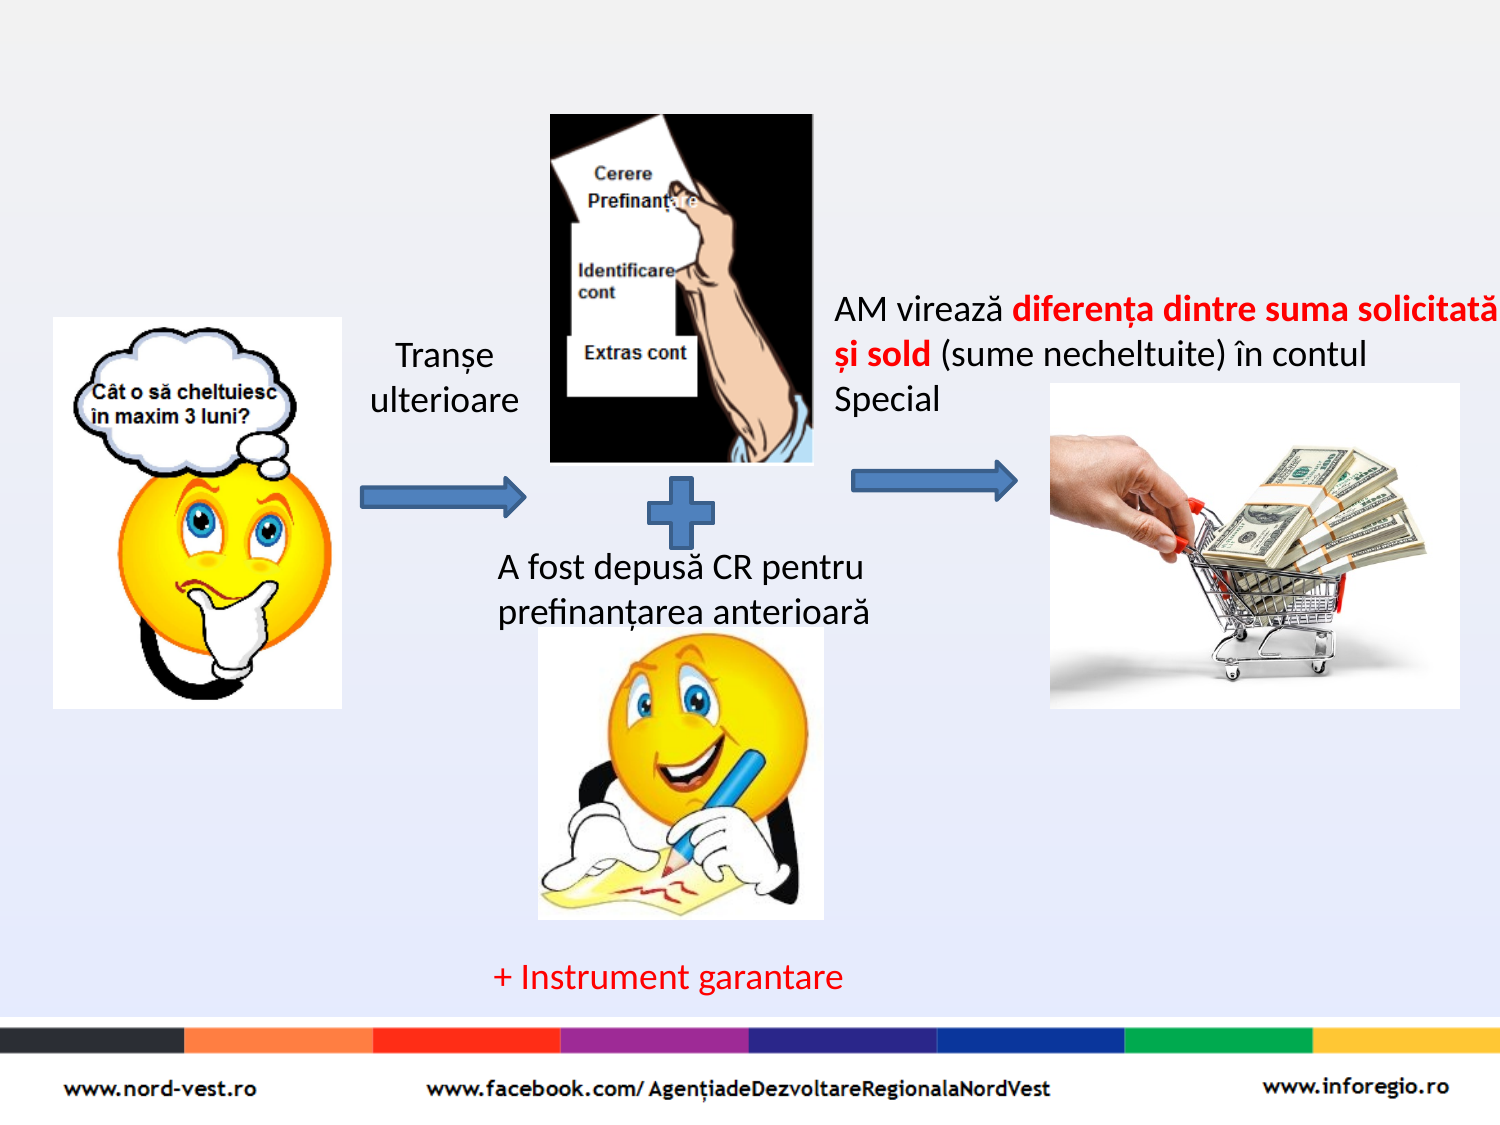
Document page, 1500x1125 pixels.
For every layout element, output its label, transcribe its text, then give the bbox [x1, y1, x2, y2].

picture [1049, 383, 1460, 710]
text_box [694, 439, 1044, 566]
text_box [851, 459, 1018, 502]
text_box A fost depusă CR pentru prefinanțarea anterioară [482, 535, 909, 640]
picture [538, 626, 825, 920]
text_box [647, 476, 715, 535]
picture [550, 114, 814, 467]
picture [0, 1017, 1500, 1125]
text_box [347, 439, 669, 566]
text_box [1465, 439, 1475, 566]
text_box AM virează diferența dintre suma solicitată și sold (sume necheltuite) în contul Special [819, 276, 1500, 427]
picture [53, 317, 342, 710]
text_box [359, 475, 527, 519]
text_box Tranșe ulterioare [351, 322, 539, 428]
text_box + Instrument garantare [478, 944, 873, 1005]
